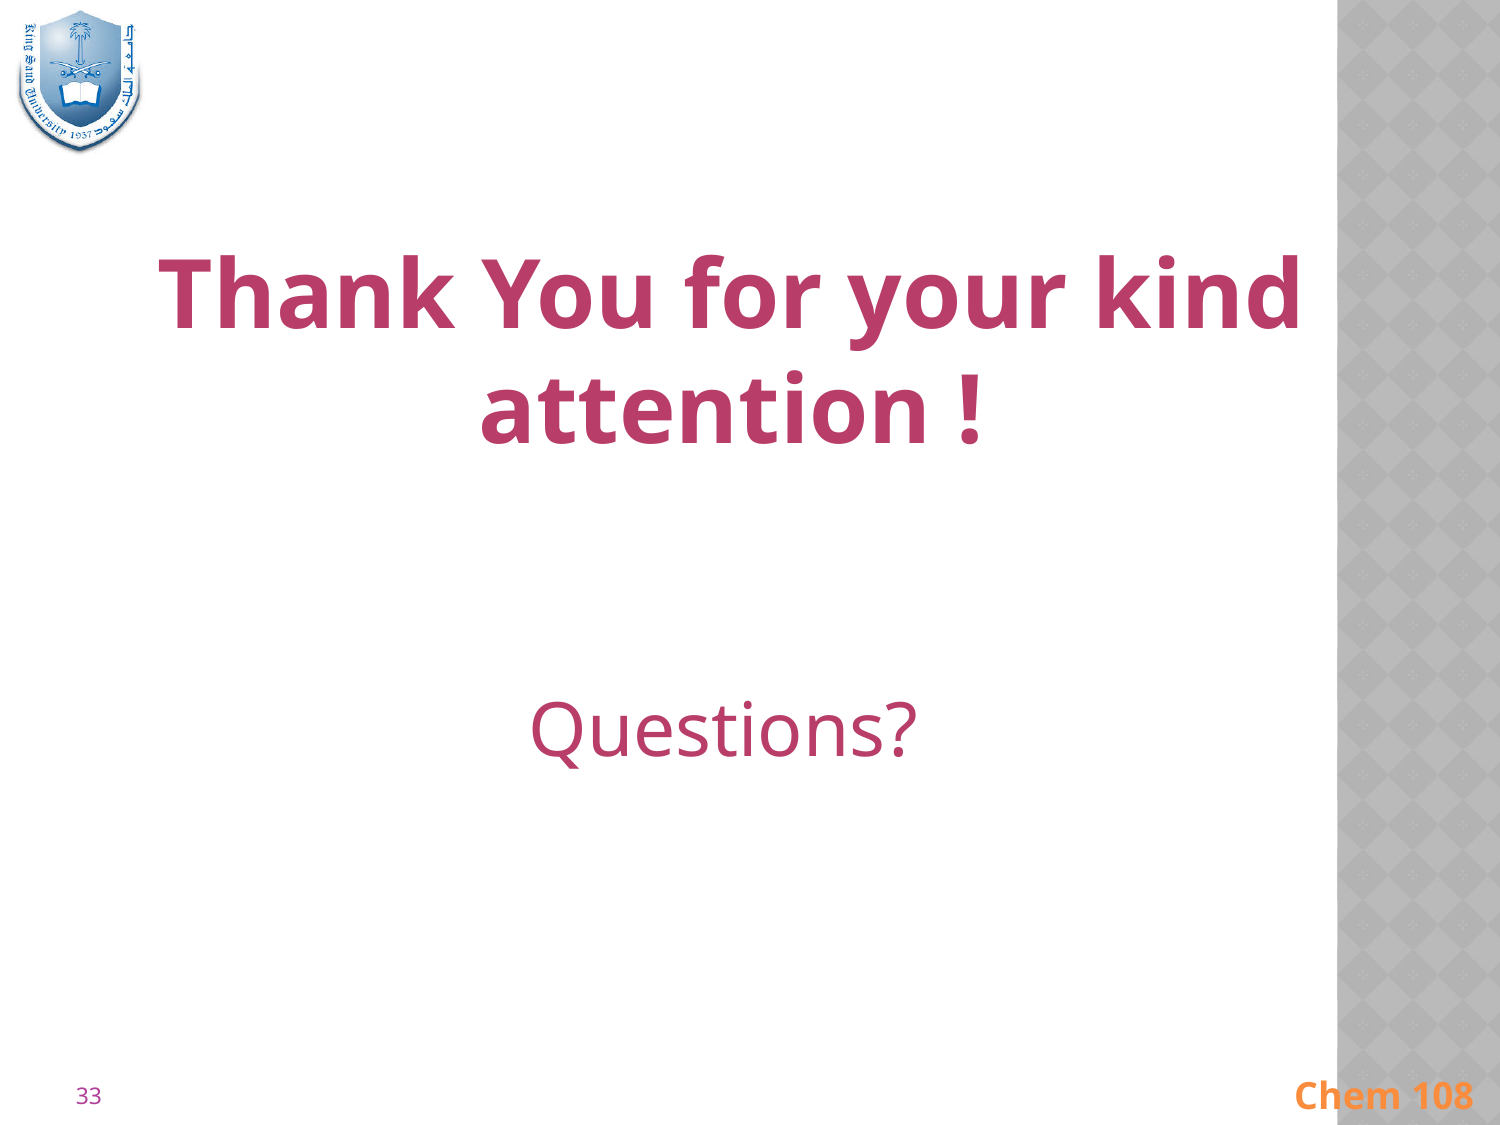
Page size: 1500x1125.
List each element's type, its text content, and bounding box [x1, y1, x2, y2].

picture [0, 0, 159, 160]
text_box Questions? [506, 673, 994, 813]
text_box 108 Chem [1279, 1064, 1489, 1125]
slide_number 33 [5, 1075, 103, 1113]
text_box Thank You for your kind attention ! [87, 224, 1376, 525]
